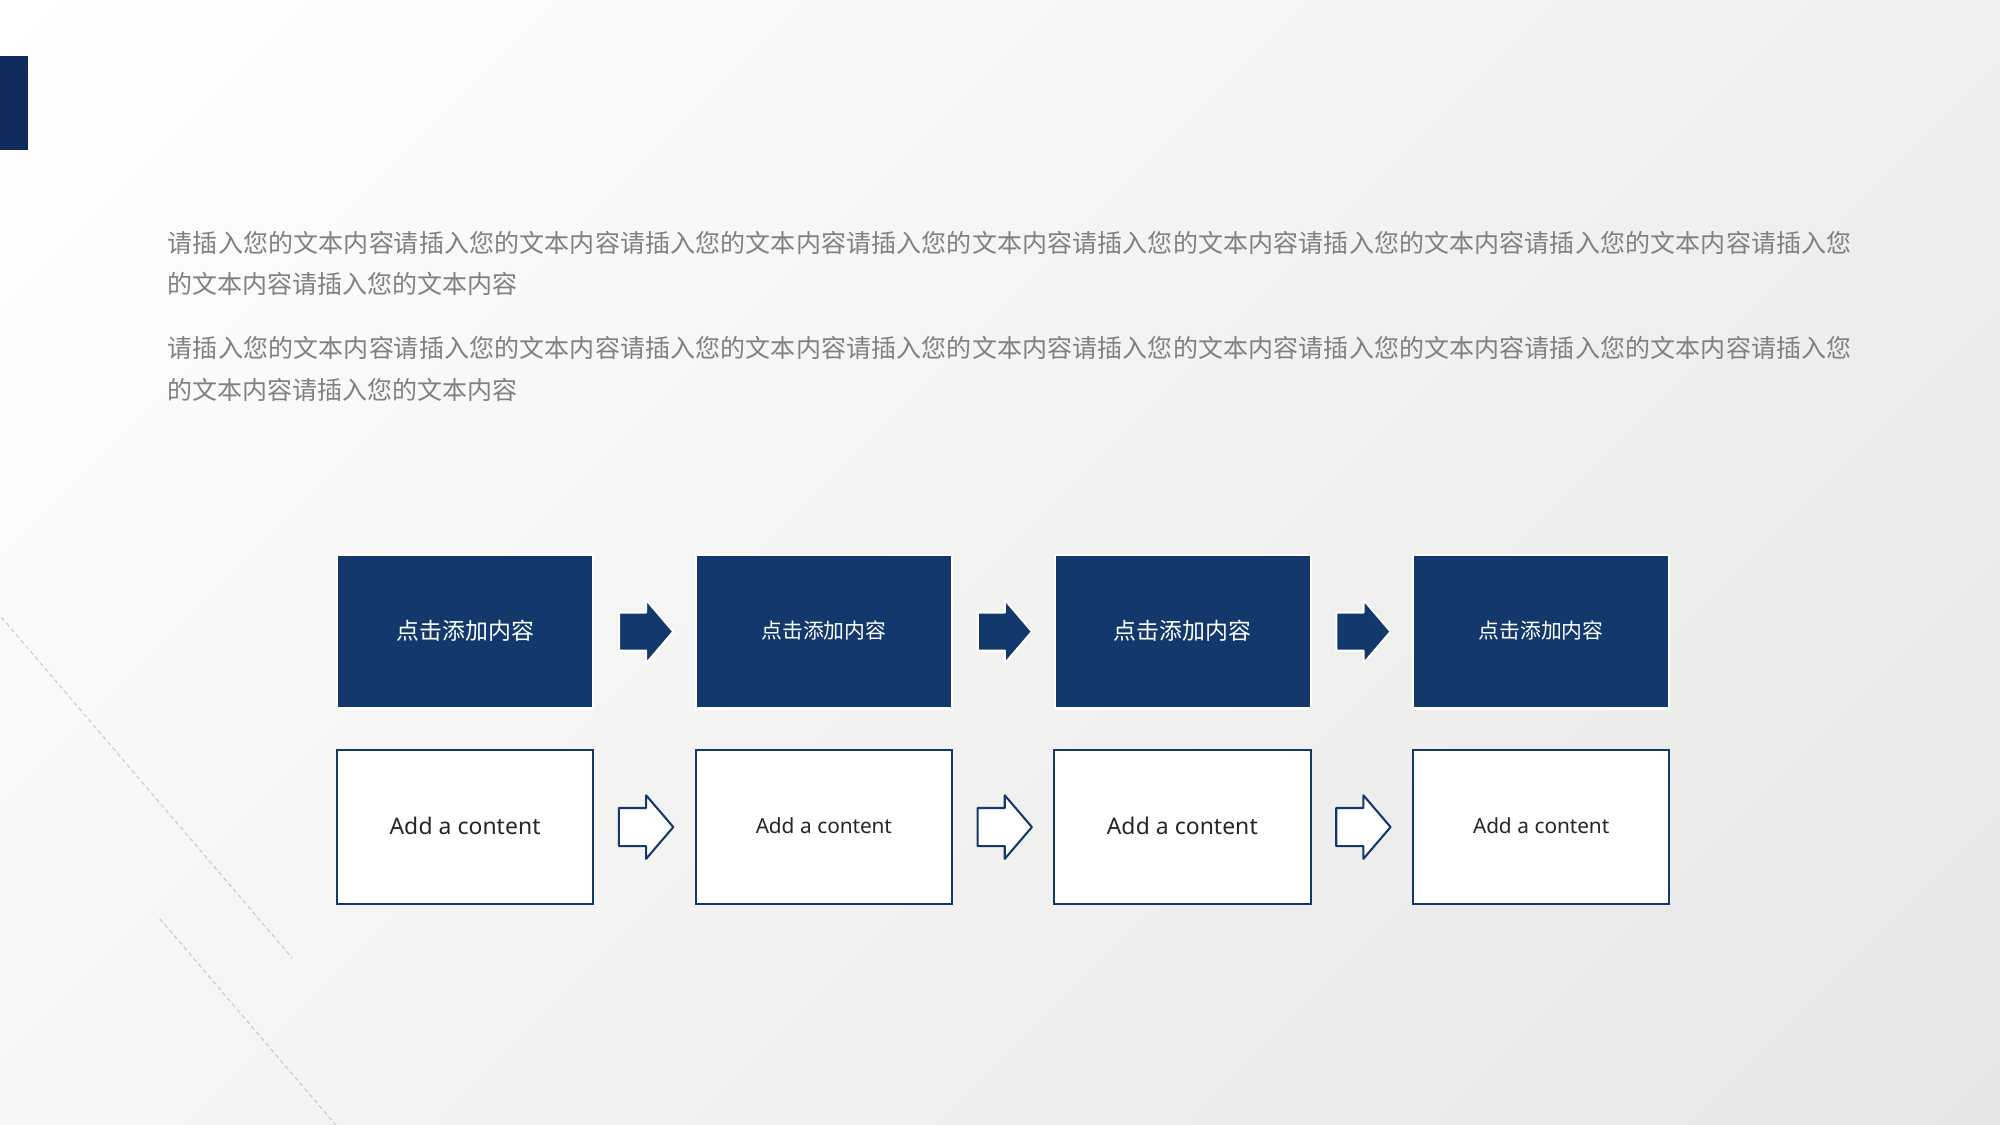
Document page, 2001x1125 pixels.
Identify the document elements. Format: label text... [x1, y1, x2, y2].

text_box 请插入您的文本内容请插入您的文本内容请插入您的文本内容请插入您的文本内容请插入您的文本内容请插入您的文本内容请插入您的文本内容请插入您的文本内容请插入您的文本内容 [153, 207, 1870, 307]
text_box 请插入您的文本内容请插入您的文本内容请插入您的文本内容请插入您的文本内容请插入您的文本内容请插入您的文本内容请插入您的文本内容请插入您的文本内容请插入您的文本内容 [153, 313, 1870, 412]
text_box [337, 554, 1670, 709]
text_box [337, 750, 1670, 904]
